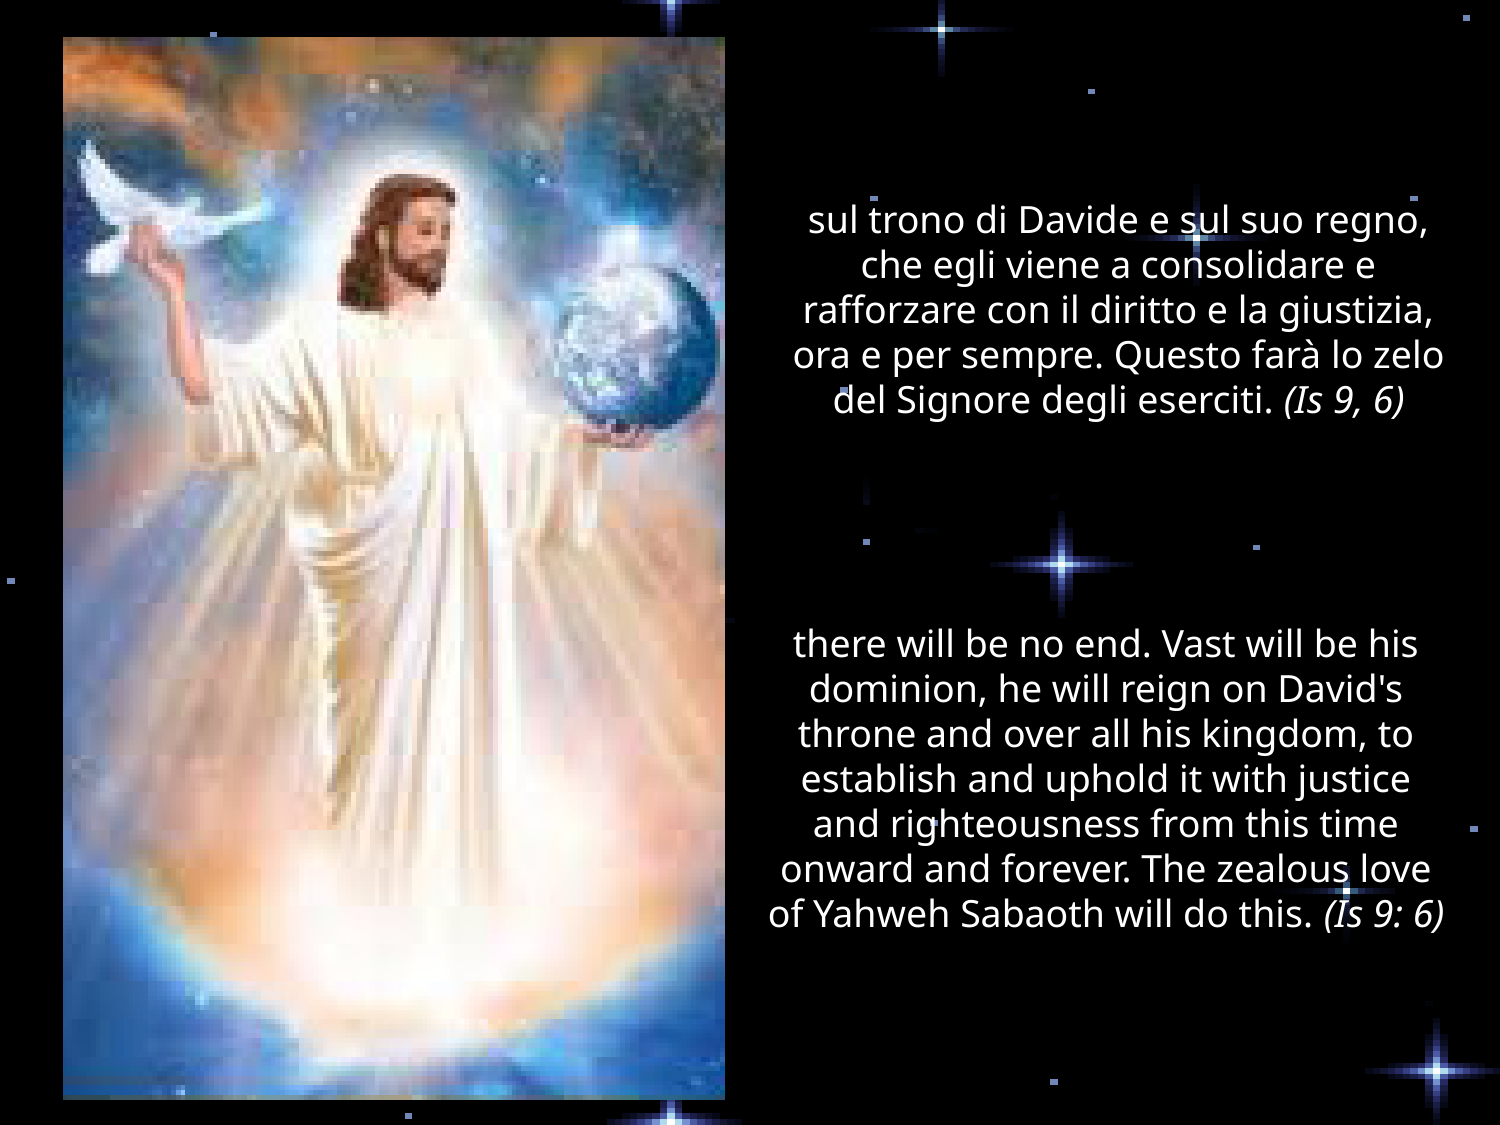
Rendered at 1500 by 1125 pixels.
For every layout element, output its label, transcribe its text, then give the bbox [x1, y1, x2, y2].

text_box there will be no end. Vast will be his dominion, he will reign on David's throne and over all his kingdom, to establish and uphold it with justice and righteousness from this time onward and forever. The zealous love of Yahweh Sabaoth will do this. (Is 9: 6) [750, 612, 1463, 943]
picture [0, 0, 1500, 1125]
title sul trono di Davide e sul suo regno, che egli viene a consolidare e rafforzare con il diritto e la giustizia, ora e per sempre. Questo farà lo zelo del Signore degli eserciti. (Is 9, 6) [762, 237, 1475, 425]
